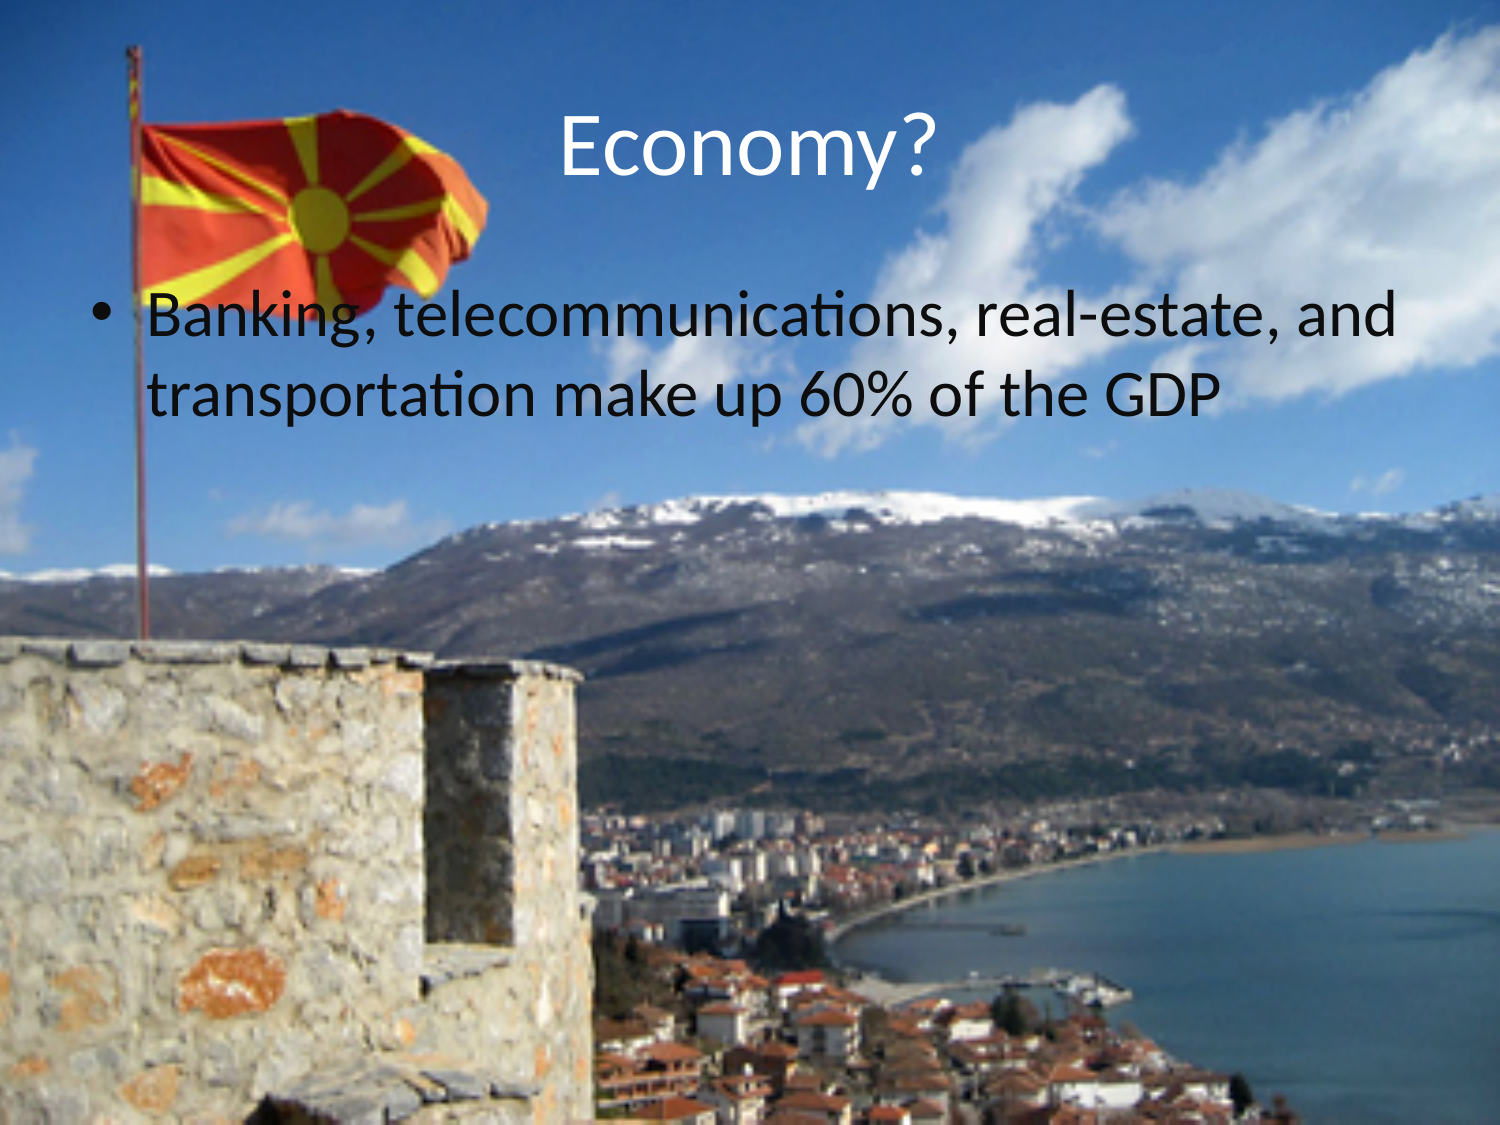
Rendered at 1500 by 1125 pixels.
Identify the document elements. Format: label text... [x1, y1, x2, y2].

list Banking, telecommunications, real-estate, and transportation make up 60% of the GDP [75, 262, 1425, 1005]
picture [0, 0, 1500, 1125]
title Economy? [75, 45, 1425, 233]
